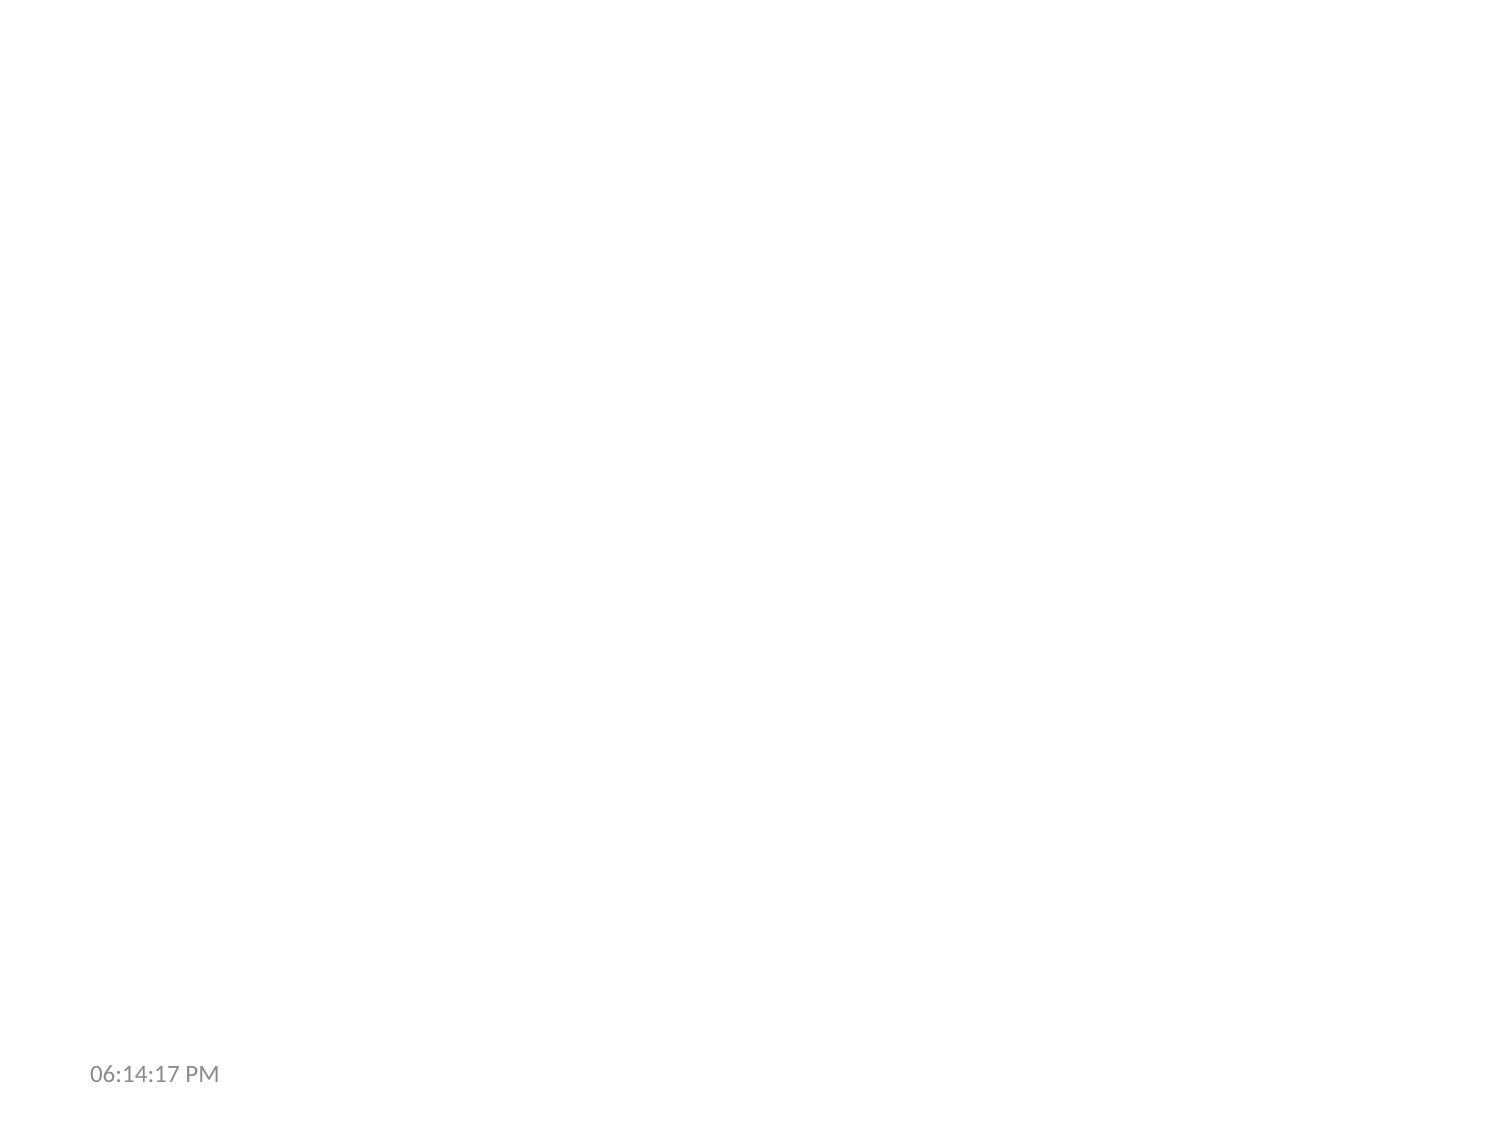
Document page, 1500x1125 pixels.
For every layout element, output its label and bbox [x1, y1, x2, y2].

slide_number [75, 1042, 425, 1103]
